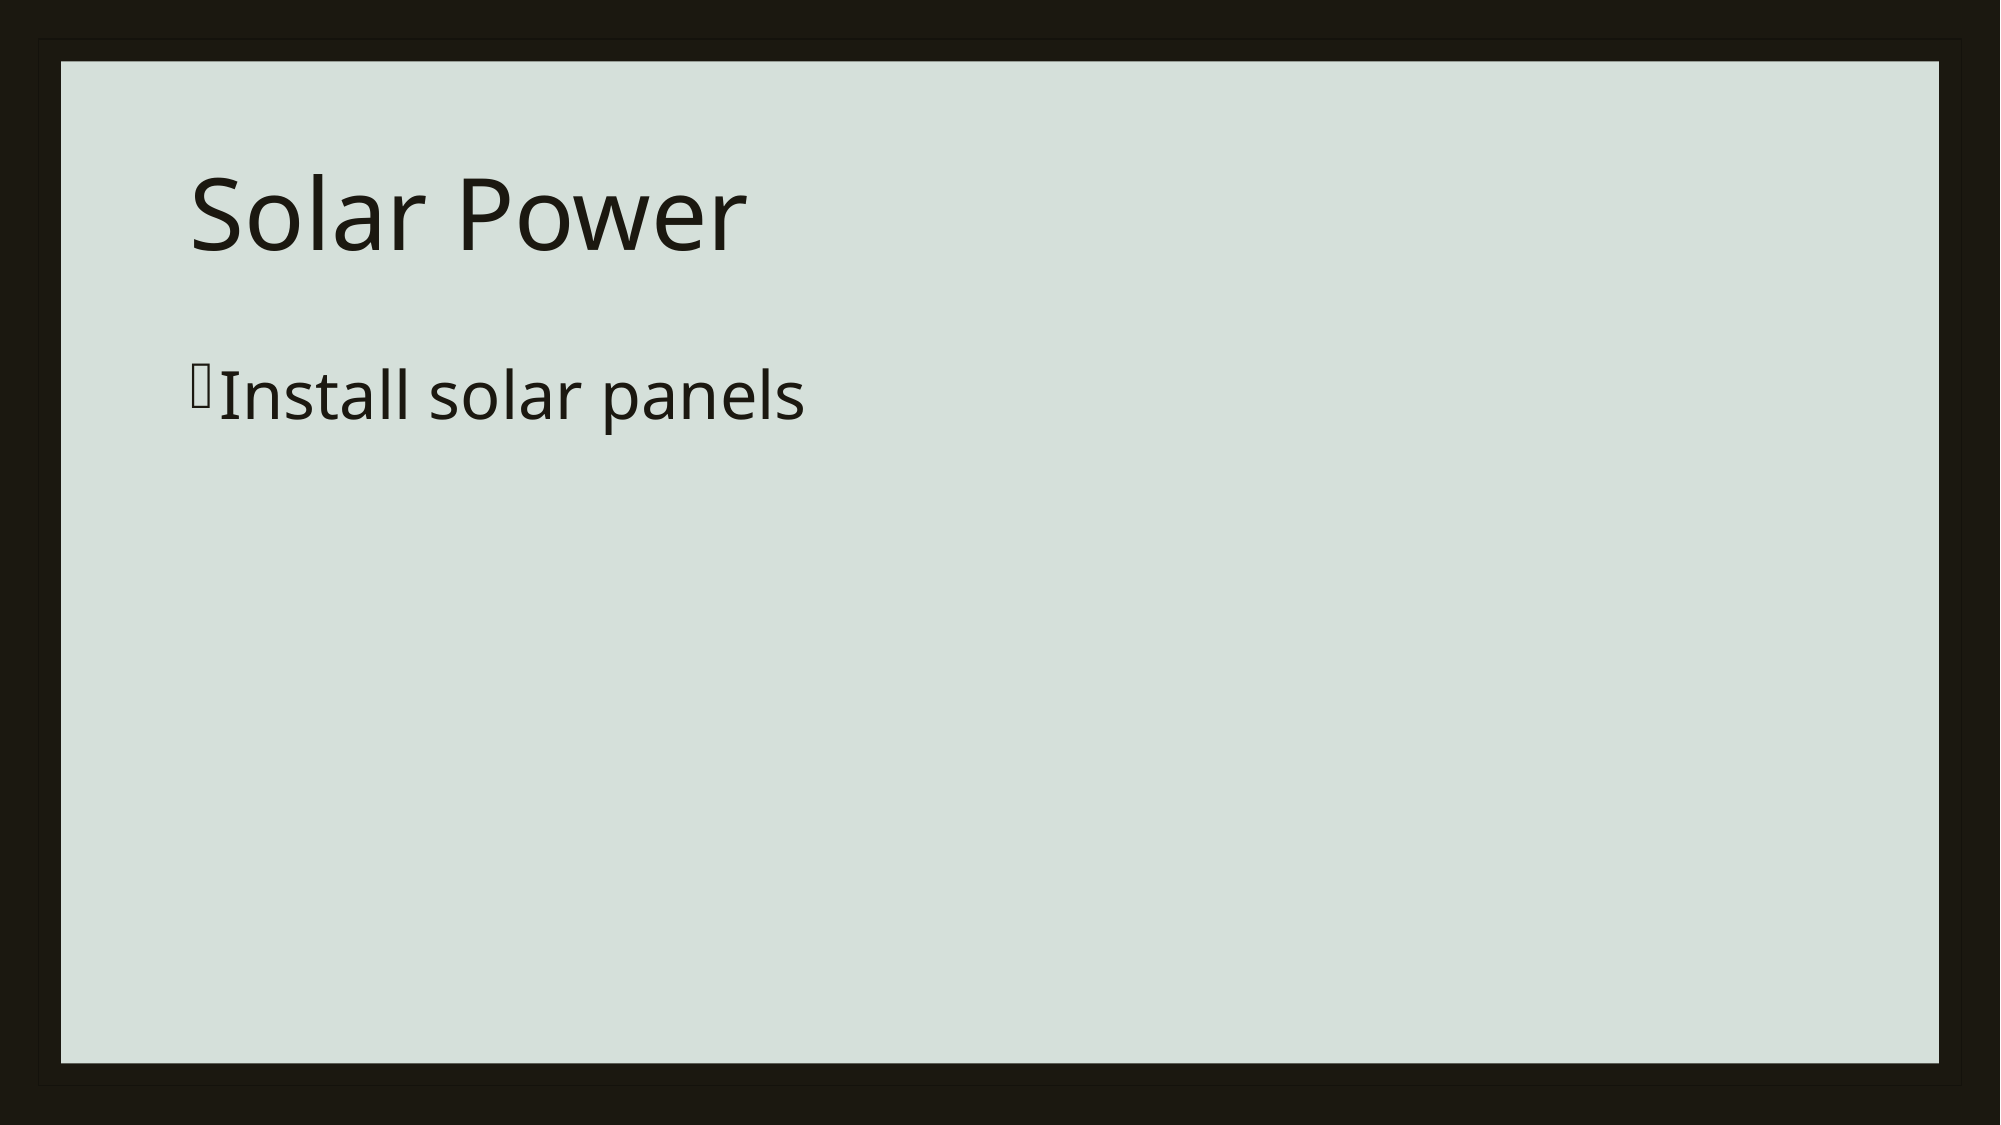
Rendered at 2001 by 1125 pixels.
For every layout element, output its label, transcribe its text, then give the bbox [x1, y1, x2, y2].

list Install solar panels [174, 345, 955, 960]
title Solar Power [174, 105, 1825, 331]
